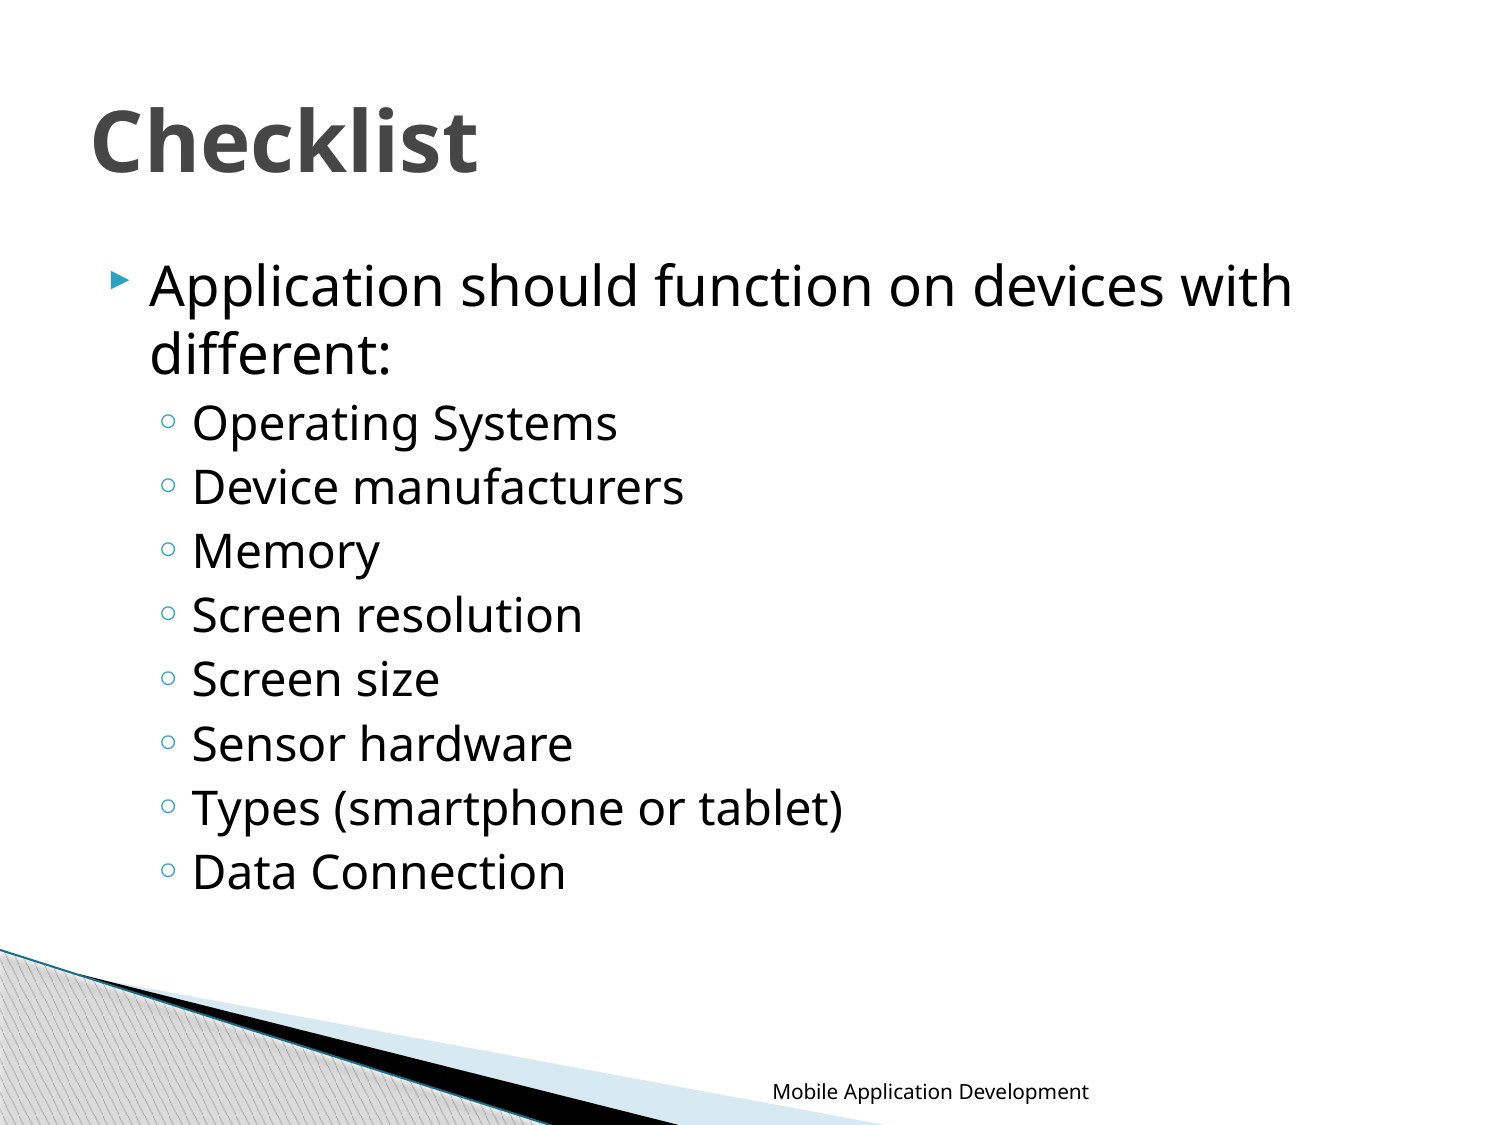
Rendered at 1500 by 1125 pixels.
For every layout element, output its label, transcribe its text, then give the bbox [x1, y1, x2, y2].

title Checklist [75, 45, 1425, 233]
footer Mobile Application Development [718, 1051, 1105, 1112]
list Application should function on devices with different: Operating Systems Device manufacturers Memory Screen resolution Screen size Sensor hardware Types (smartphone or tablet) Data Connection [75, 243, 1425, 986]
